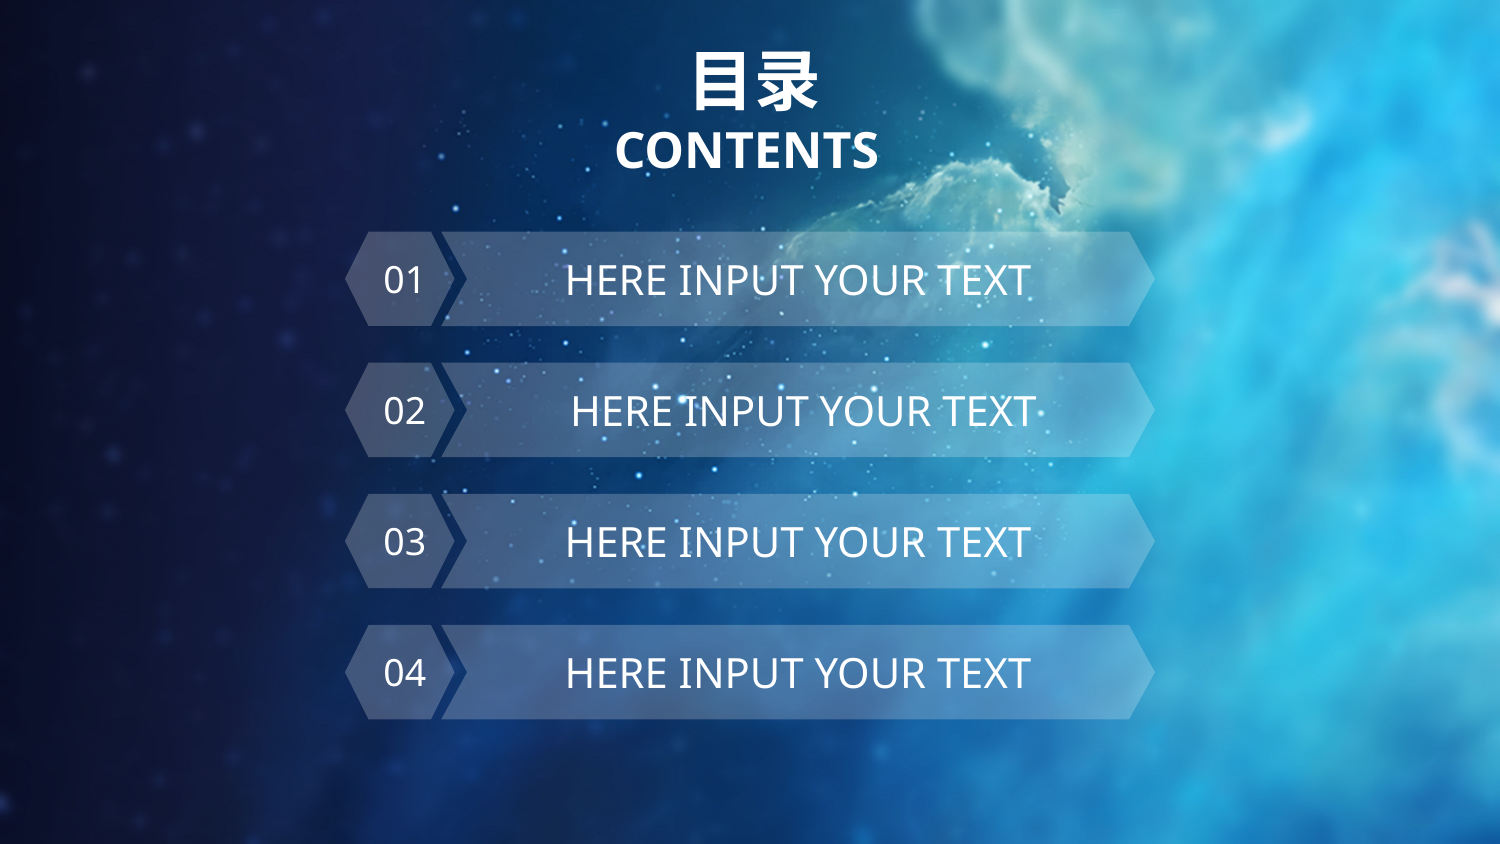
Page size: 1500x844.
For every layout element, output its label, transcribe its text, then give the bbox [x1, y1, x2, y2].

text_box HERE INPUT YOUR TEXT [439, 230, 1157, 328]
text_box 目录 CONTENTS [598, 31, 895, 186]
text_box HERE INPUT YOUR TEXT [439, 623, 1157, 721]
text_box HERE INPUT YOUR TEXT [439, 492, 1157, 590]
picture [0, 0, 1500, 844]
text_box HERE INPUT YOUR TEXT [439, 361, 1157, 459]
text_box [344, 231, 455, 327]
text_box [344, 493, 455, 589]
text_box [344, 624, 455, 720]
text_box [344, 362, 455, 458]
